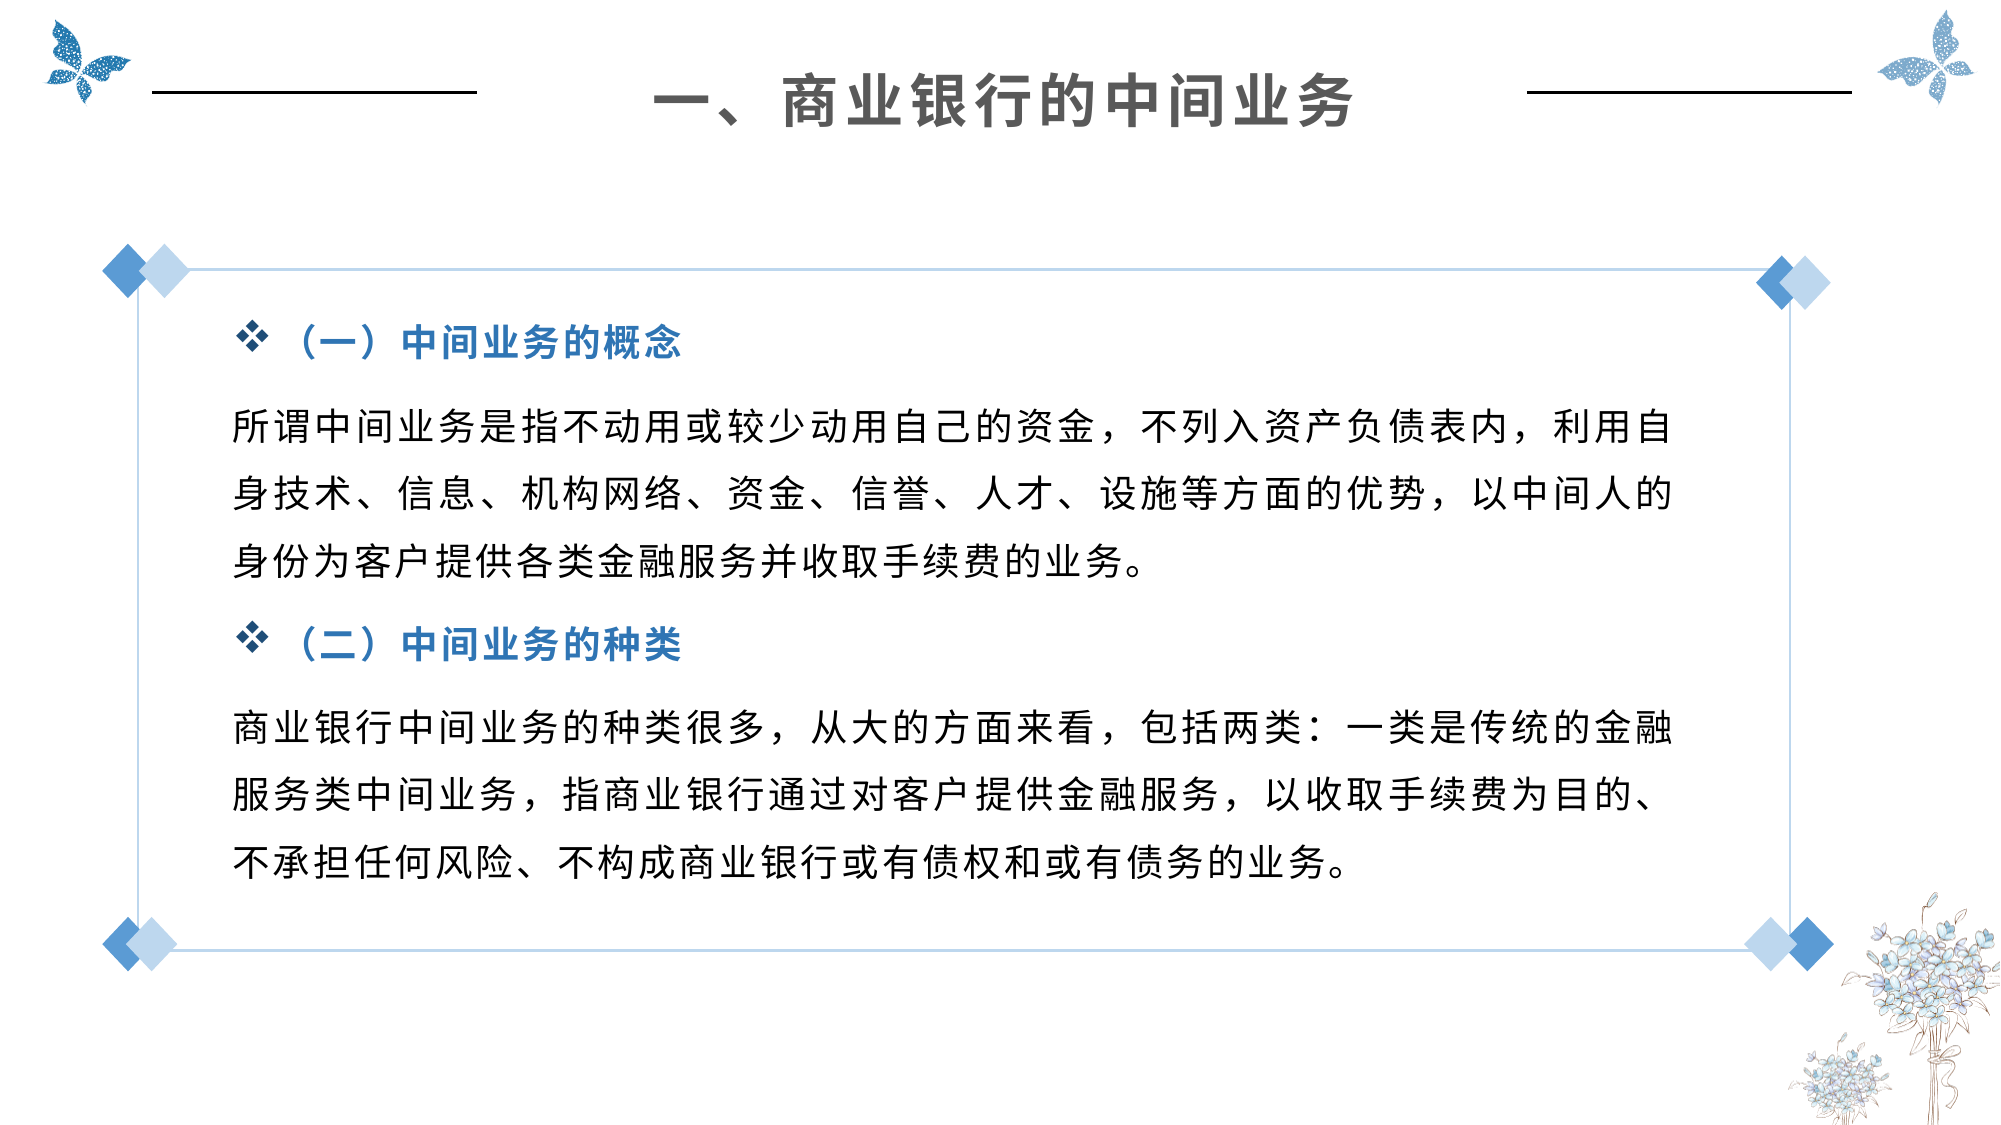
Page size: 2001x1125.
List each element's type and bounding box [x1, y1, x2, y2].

text_box [102, 243, 1834, 972]
text_box [151, 55, 1852, 142]
picture [1788, 892, 2000, 1125]
